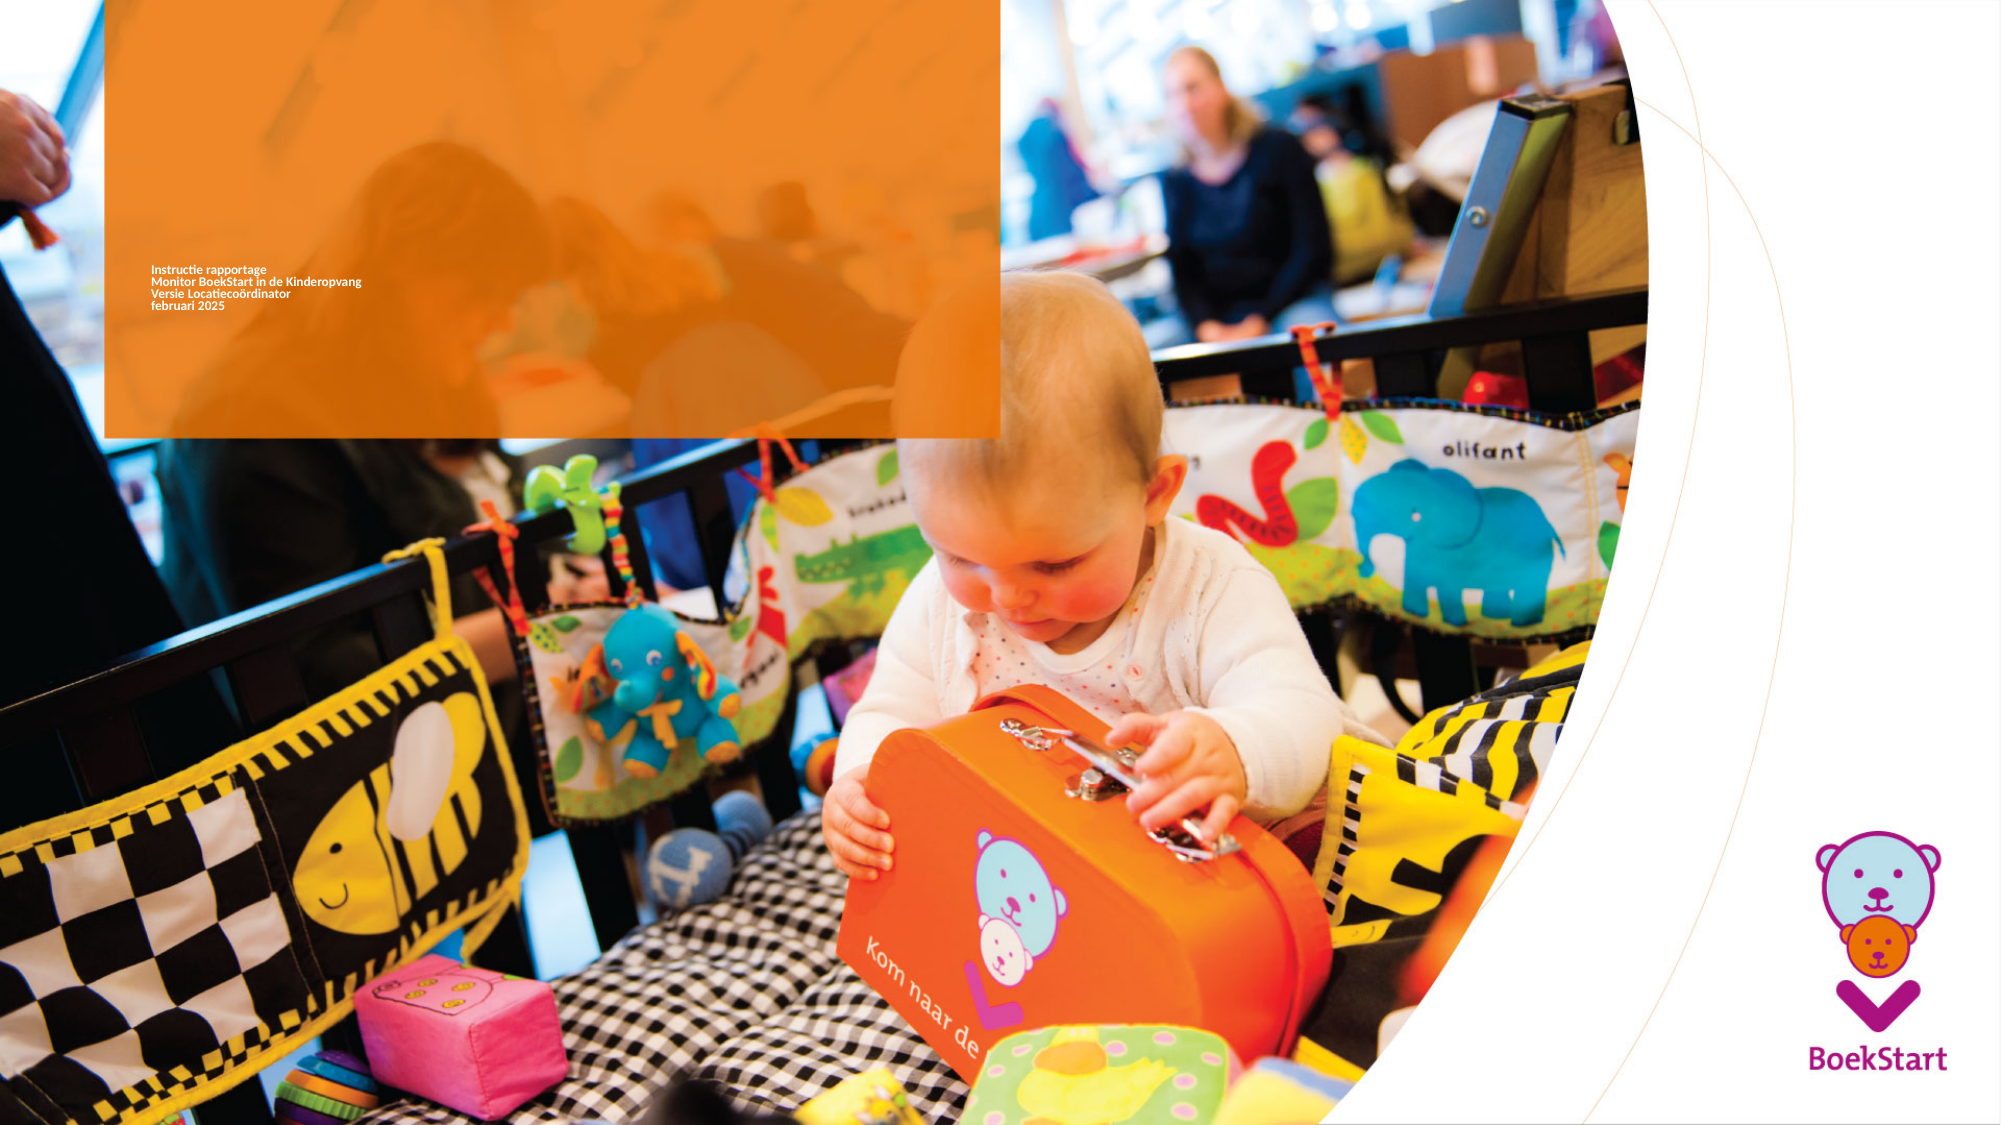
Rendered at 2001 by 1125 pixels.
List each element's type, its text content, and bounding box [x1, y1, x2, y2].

title Instructie rapportage Monitor BoekStart in de Kinderopvang Versie Locatiecoördinator februari 2025 [136, 97, 959, 334]
picture [0, 0, 2001, 1125]
